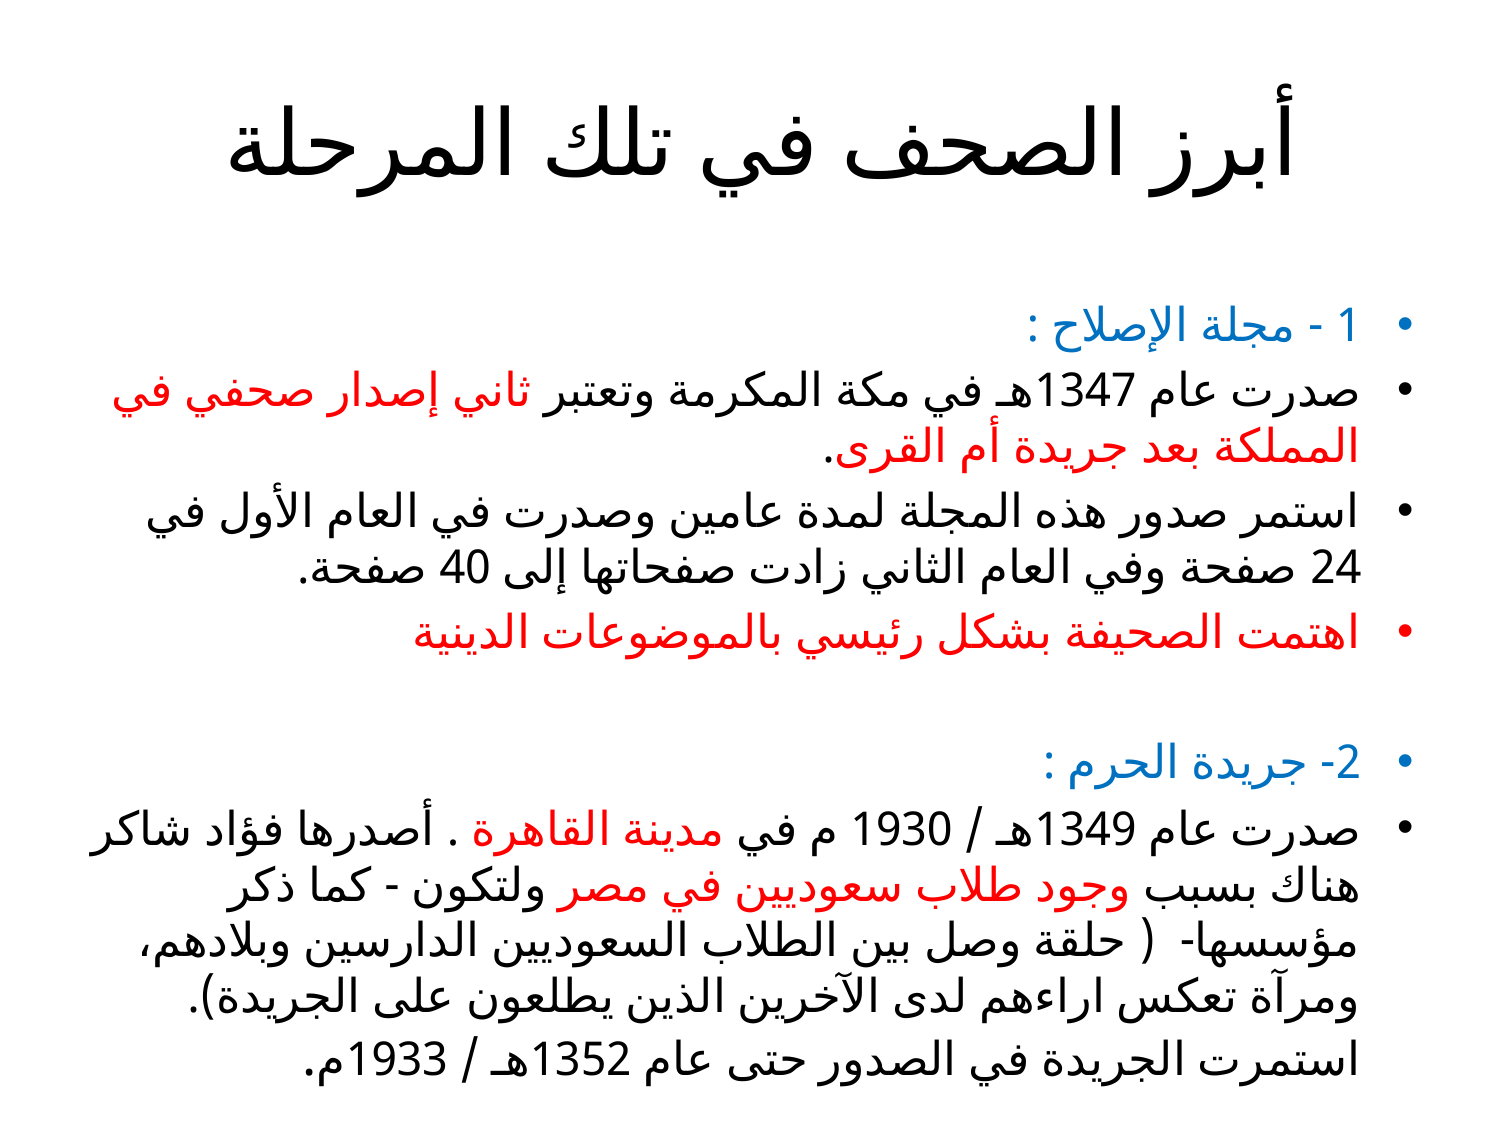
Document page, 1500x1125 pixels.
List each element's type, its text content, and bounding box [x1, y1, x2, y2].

title أبرز الصحف في تلك المرحلة [75, 45, 1425, 233]
list 1 - مجلة الإصلاح : صدرت عام 1347هـ في مكة المكرمة وتعتبر ثاني إصدار صحفي في المملكة بعد جريدة أم القرى. استمر صدور هذه المجلة لمدة عامين وصدرت في العام الأول في 24 صفحة وفي العام الثاني زادت صفحاتها إلى 40 صفحة. اهتمت الصحيفة بشكل رئيسي بالموضوعات الدينية 2- جريدة الحرم : صدرت عام 1349هـ / 1930 م في مدينة القاهرة . أصدرها فؤاد شاكر هناك بسبب وجود طلاب سعوديين في مصر ولتكون - كما ذكر مؤسسها- ( حلقة وصل بين الطلاب السعوديين الدارسين وبلادهم، ومرآة تعكس اراءهم لدى الآخرين الذين يطلعون على الجريدة). استمرت الجريدة في الصدور حتى عام 1352هـ / 1933م. [75, 287, 1425, 1100]
